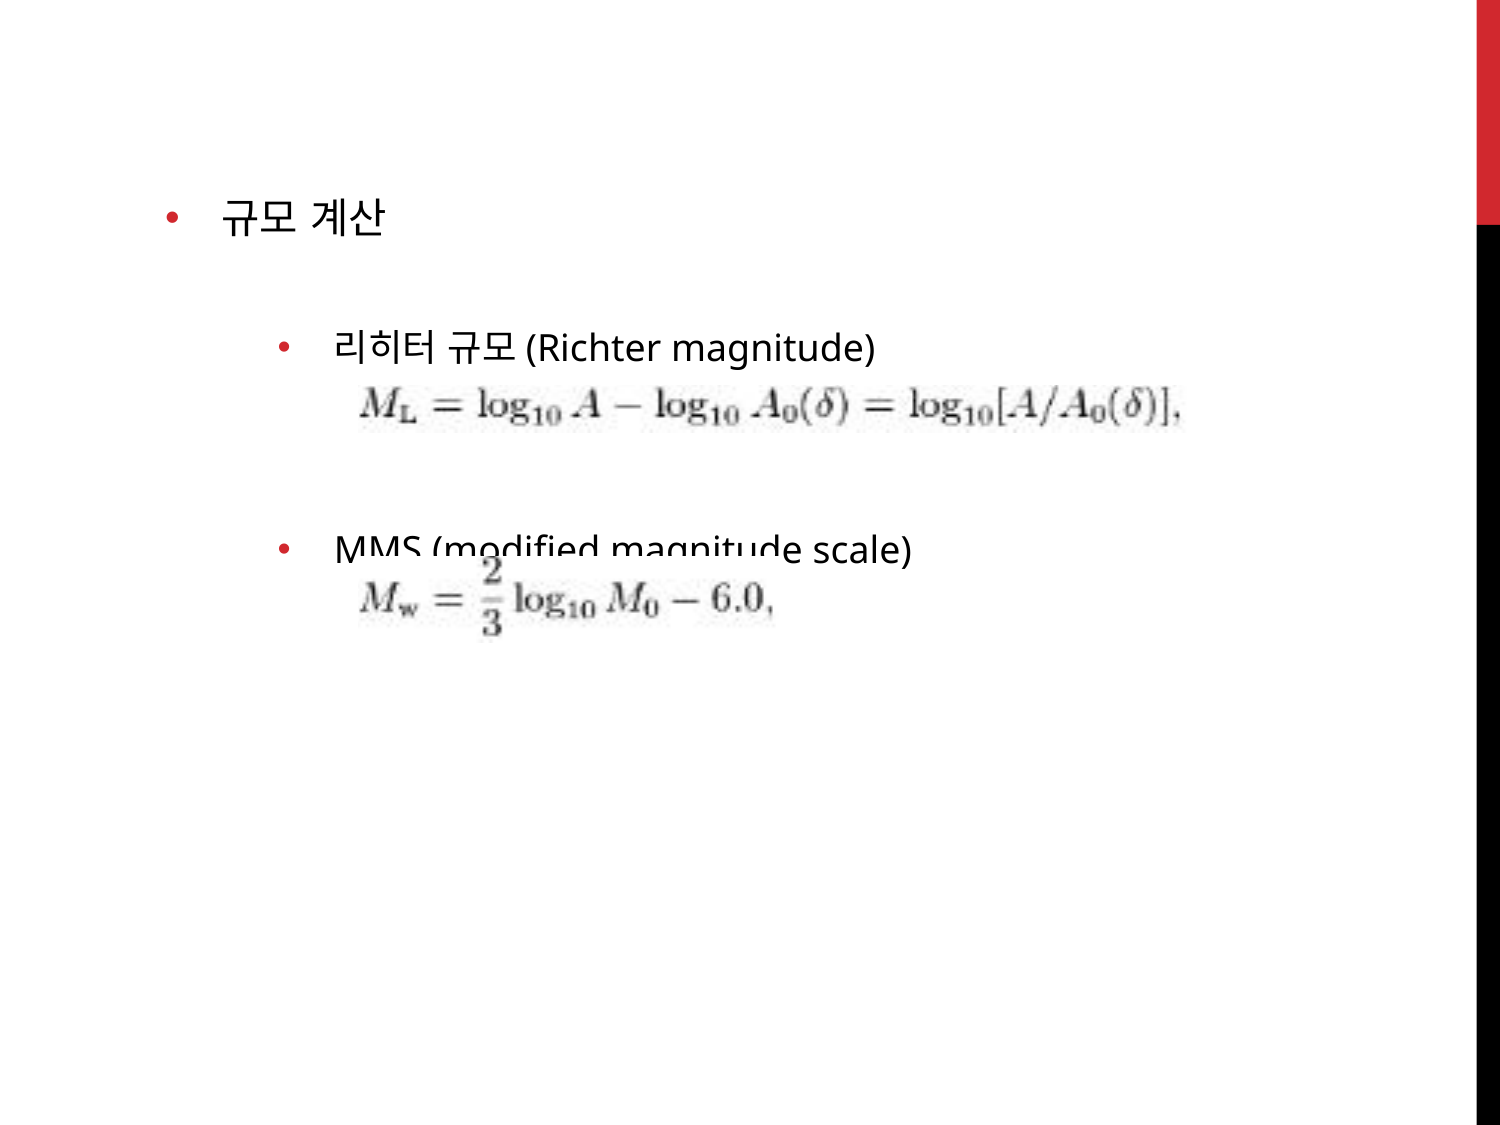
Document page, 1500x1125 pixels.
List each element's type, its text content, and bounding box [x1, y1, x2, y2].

picture [358, 555, 779, 644]
picture [358, 384, 1190, 433]
list 규모 계산 리히터 규모(Richter magnitude) MMS (modified magnitude scale) [75, 113, 1325, 1005]
